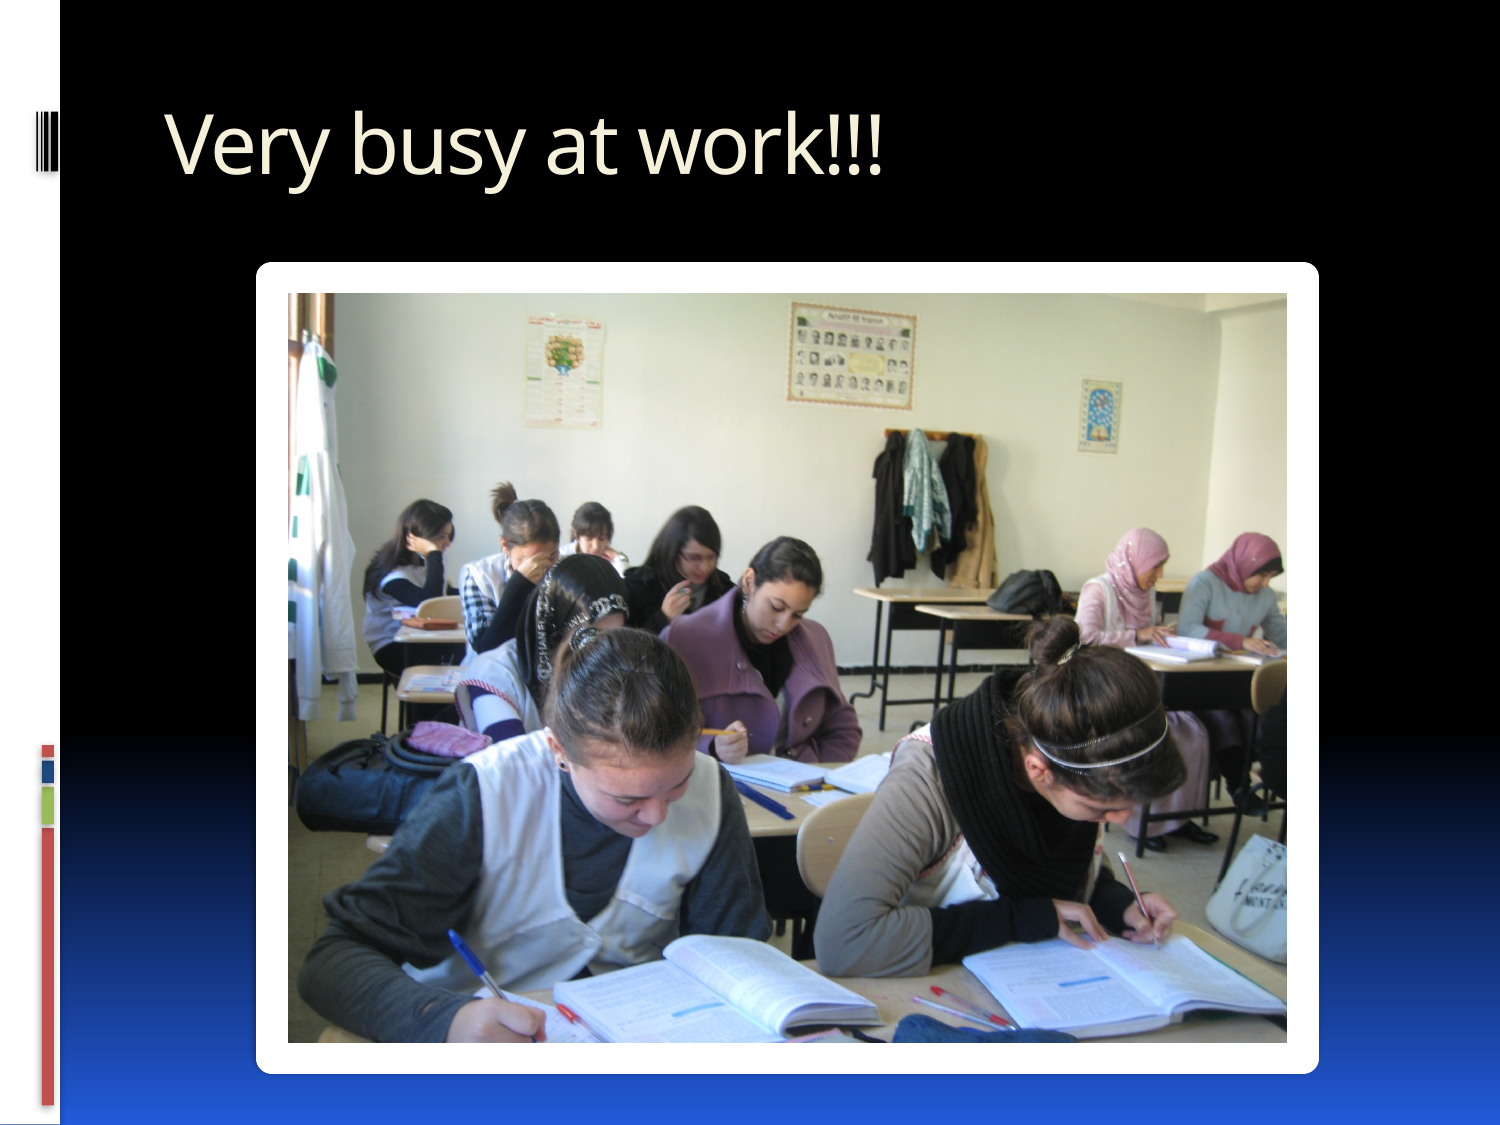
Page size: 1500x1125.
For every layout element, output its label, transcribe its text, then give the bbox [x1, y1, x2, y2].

title Very busy at work!!! [150, 83, 1425, 234]
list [286, 292, 1288, 1044]
